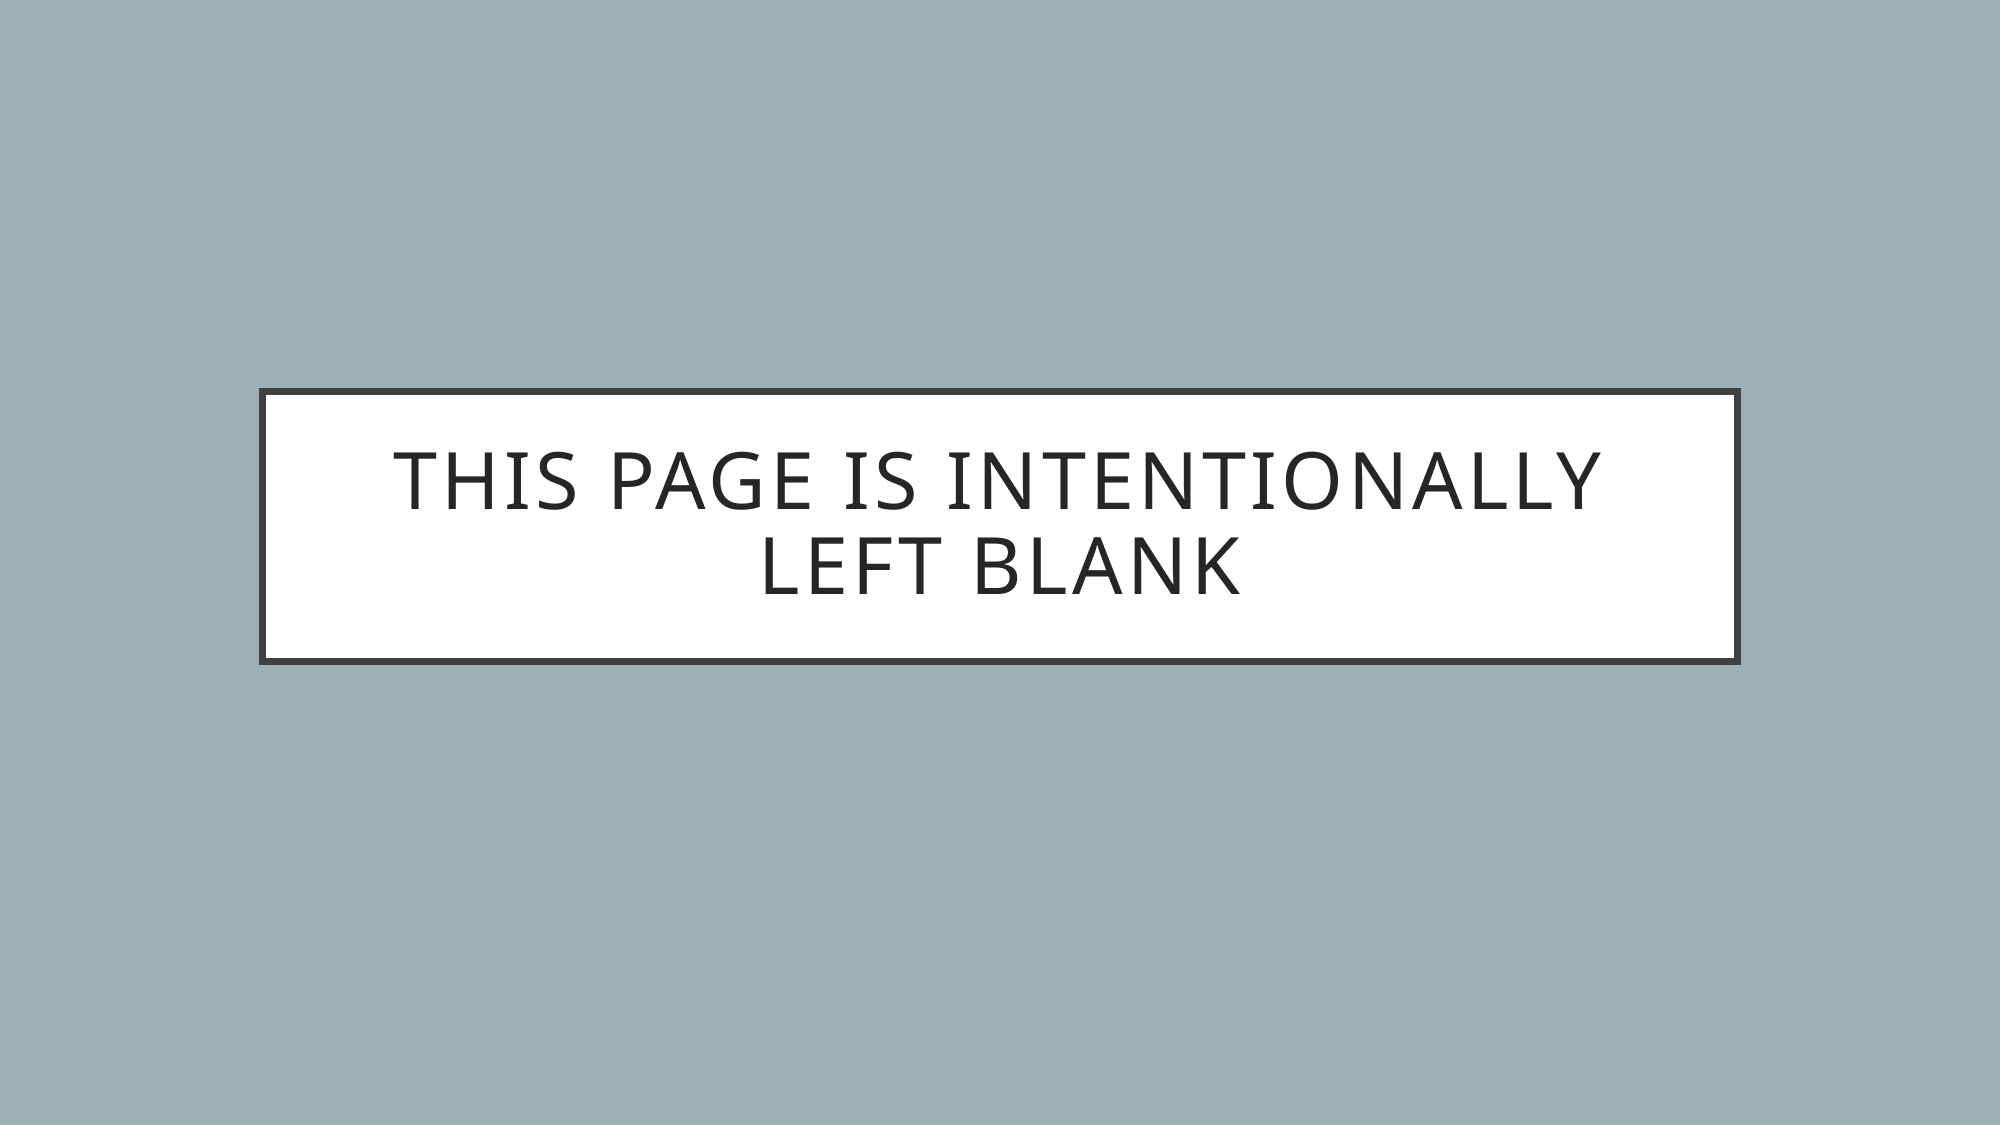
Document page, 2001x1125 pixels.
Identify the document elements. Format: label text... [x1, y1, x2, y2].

title This Page is intentionally left blank [259, 388, 1741, 665]
